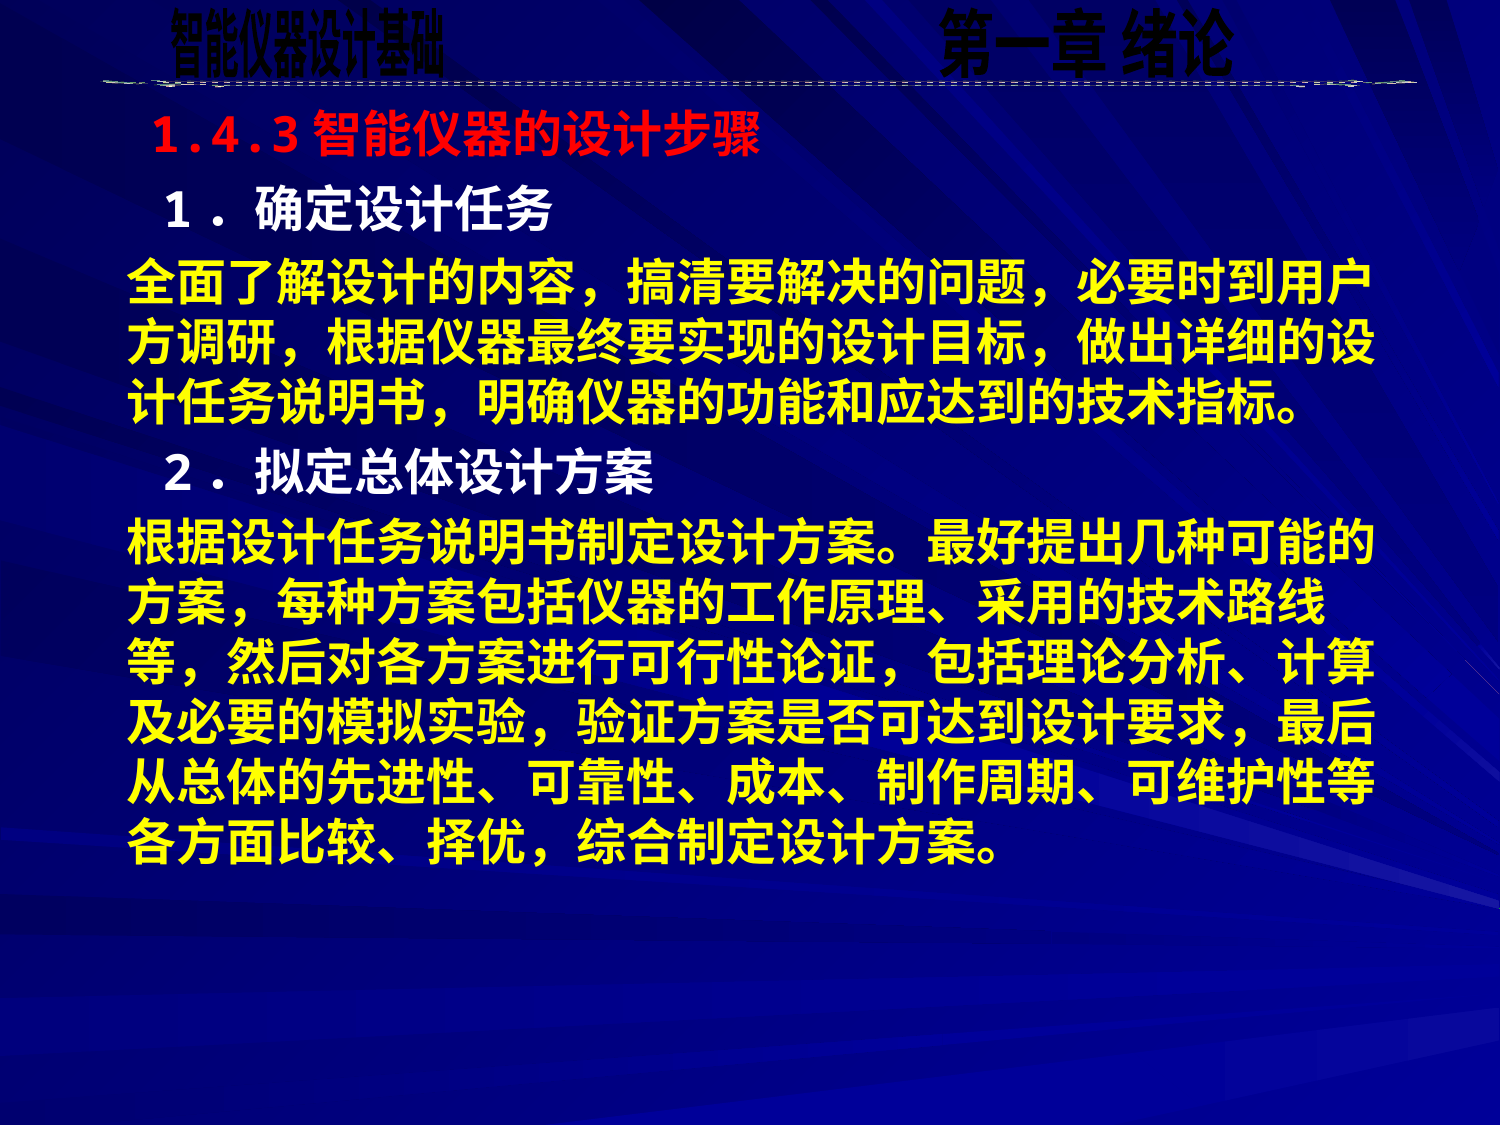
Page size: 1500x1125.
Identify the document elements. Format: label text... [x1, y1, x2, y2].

text_box 全面了解设计的内容，搞清要解决的问题，必要时到用户方调研，根据仪器最终要实现的设计目标，做出详细的设计任务说明书，明确仪器的功能和应达到的技术指标。 [111, 243, 1422, 439]
picture [88, 78, 1424, 91]
text_box 1.4.3智能仪器的设计步骤 [135, 95, 999, 170]
text_box 2．拟定总体设计方案 [147, 432, 1093, 508]
text_box 根据设计任务说明书制定设计方案。最好提出几种可能的方案，每种方案包括仪器的工作原理、采用的技术路线等，然后对各方案进行可行性论证，包括理论分析、计算及必要的模拟实验，验证方案是否可达到设计要求，最后从总体的先进性、可靠性、成本、制作周期、可维护性等各方面比较、择优，综合制定设计方案。 [111, 503, 1434, 879]
text_box 1．确定设计任务 [147, 170, 1093, 245]
